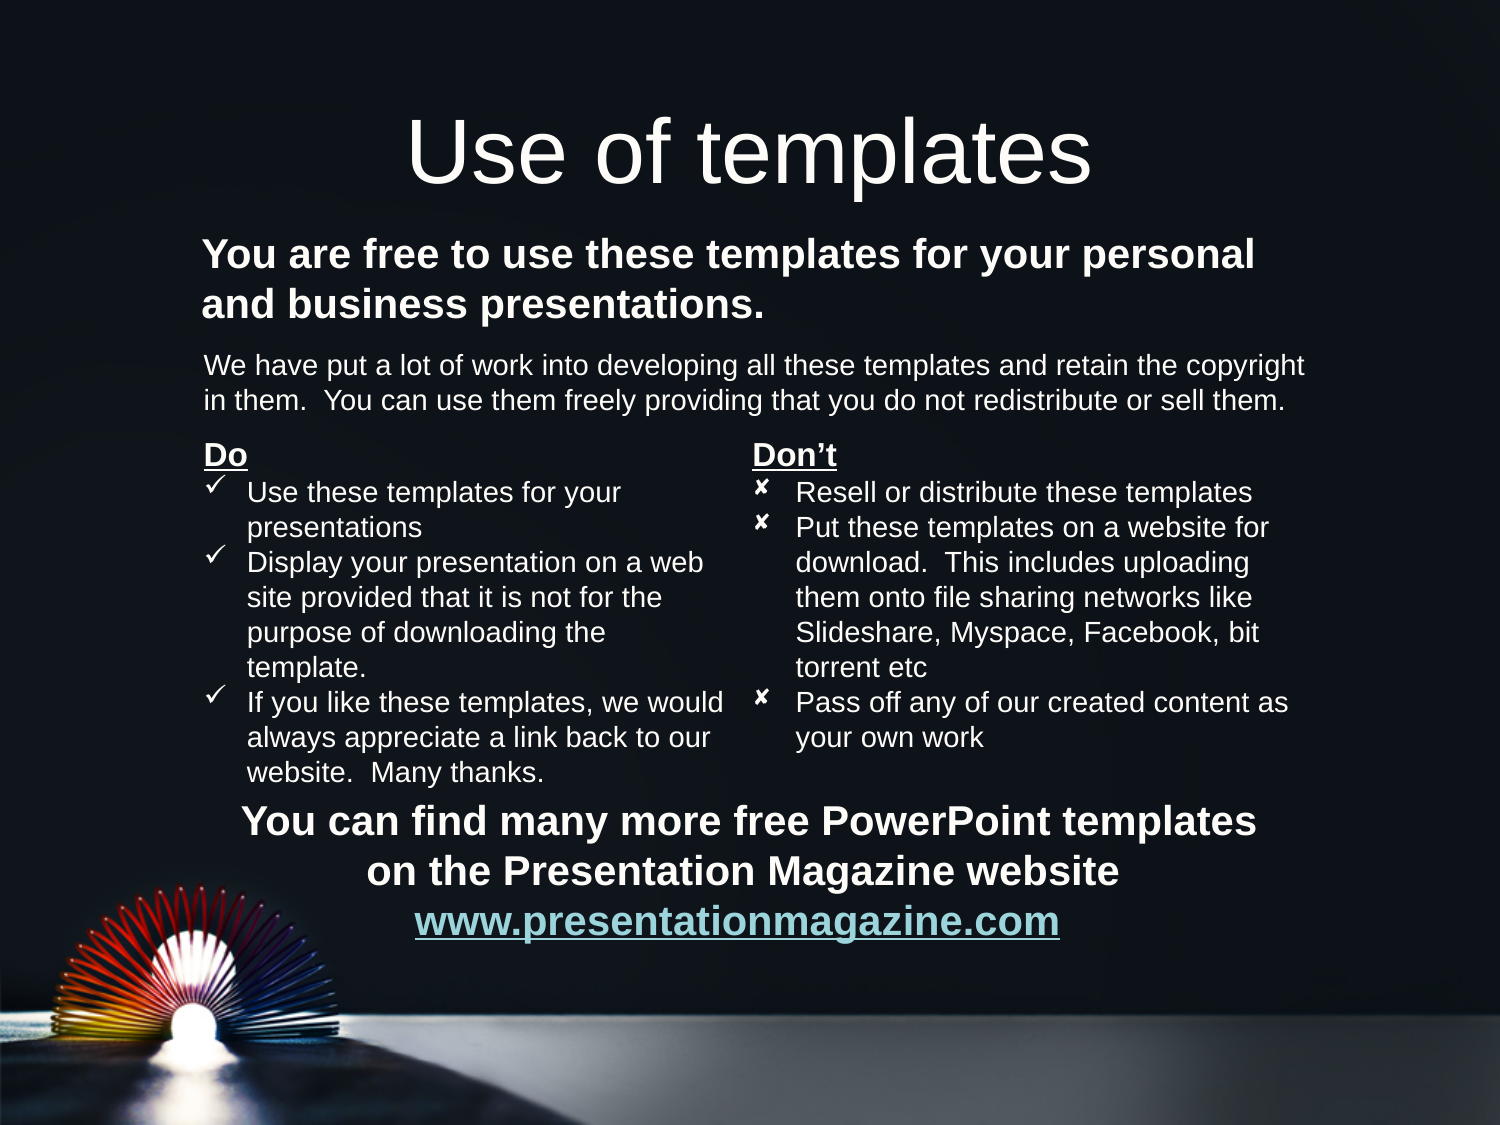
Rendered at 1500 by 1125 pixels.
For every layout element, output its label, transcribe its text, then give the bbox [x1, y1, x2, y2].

text_box [88, 208, 1436, 1083]
picture [0, 0, 1500, 1125]
text_box Do Use these templates for your presentations Display your presentation on a web site provided that it is not for the purpose of downloading the template. If you like these templates, we would always appreciate a link back to our website. Many thanks. [188, 426, 749, 831]
text_box You can find many more free PowerPoint templates on the Presentation Magazine website www.presentationmagazine.com [215, 786, 1283, 996]
text_box You are free to use these templates for your personal and business presentations. [186, 219, 1327, 335]
title Use of templates [75, 53, 1425, 242]
text_box We have put a lot of work into developing all these templates and retain the copyright in them. You can use them freely providing that you do not redistribute or sell them. [188, 338, 1325, 424]
text_box Don’t Resell or distribute these templates Put these templates on a website for download. This includes uploading them onto file sharing networks like Slideshare, Myspace, Facebook, bit torrent etc Pass off any of our created content as your own work [737, 426, 1335, 761]
